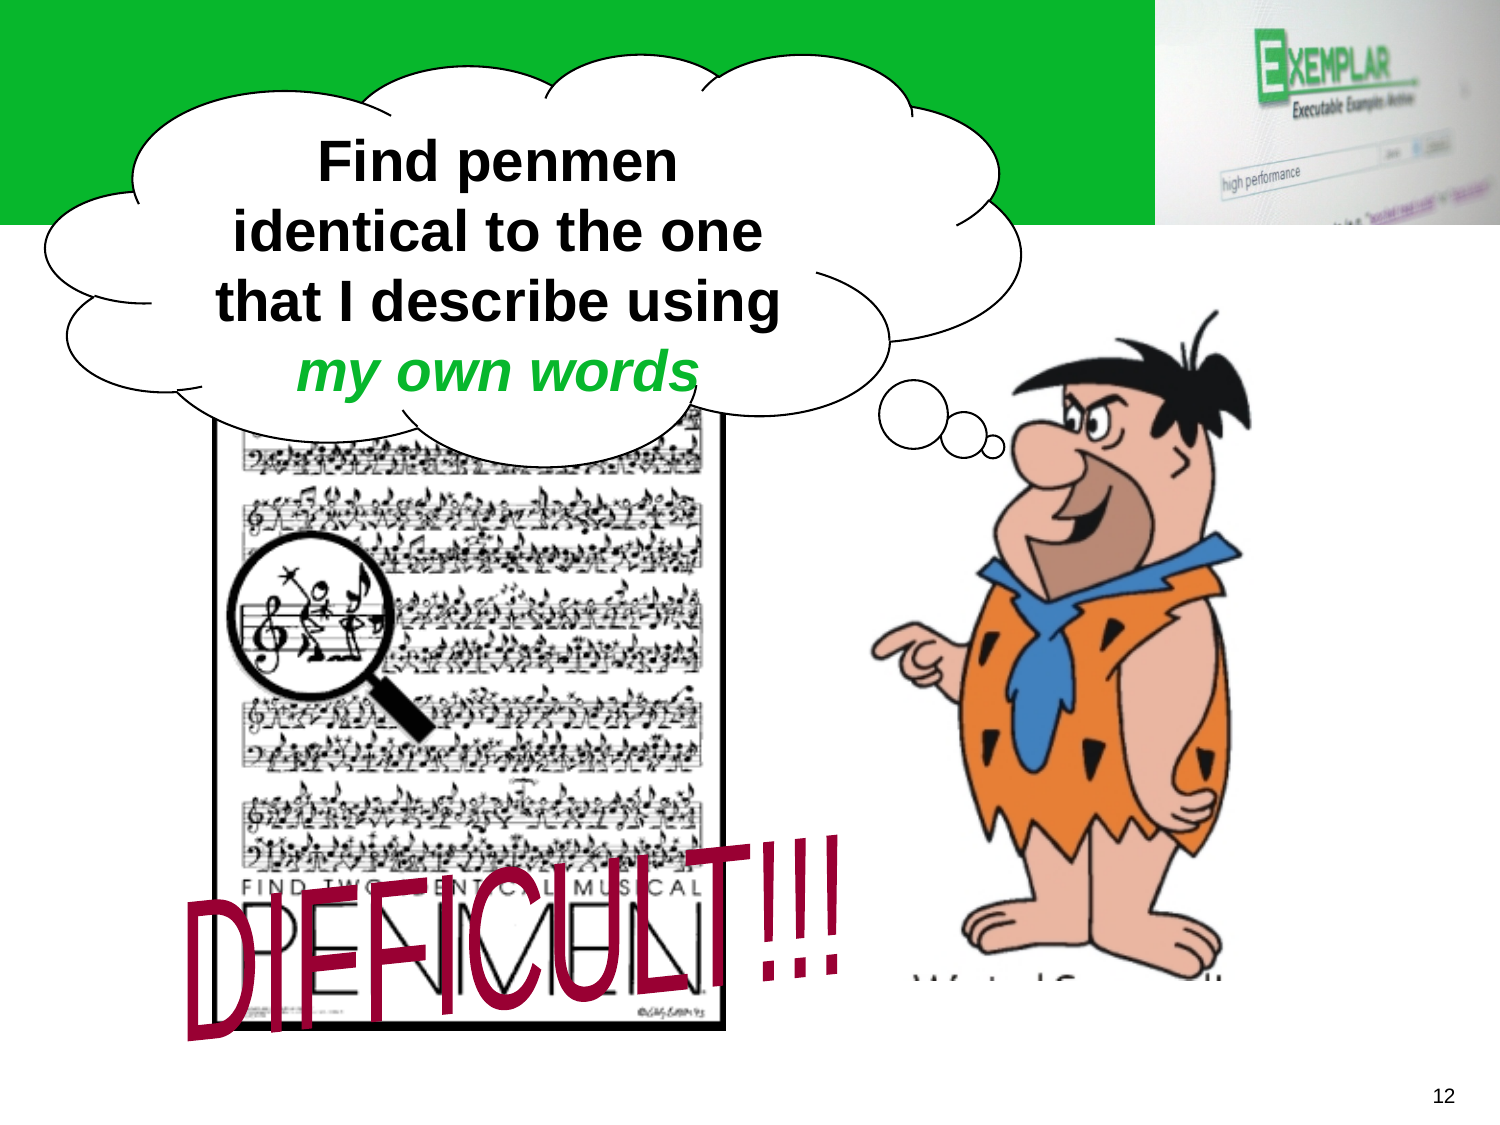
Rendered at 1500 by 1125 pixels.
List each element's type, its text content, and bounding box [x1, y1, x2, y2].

picture [212, 268, 726, 1032]
text_box Find penmen identical to the one that I describe using my own words [44, 54, 1022, 417]
picture [860, 304, 1276, 982]
picture [1155, 0, 1500, 225]
slide_number 12 [1191, 1070, 1471, 1116]
